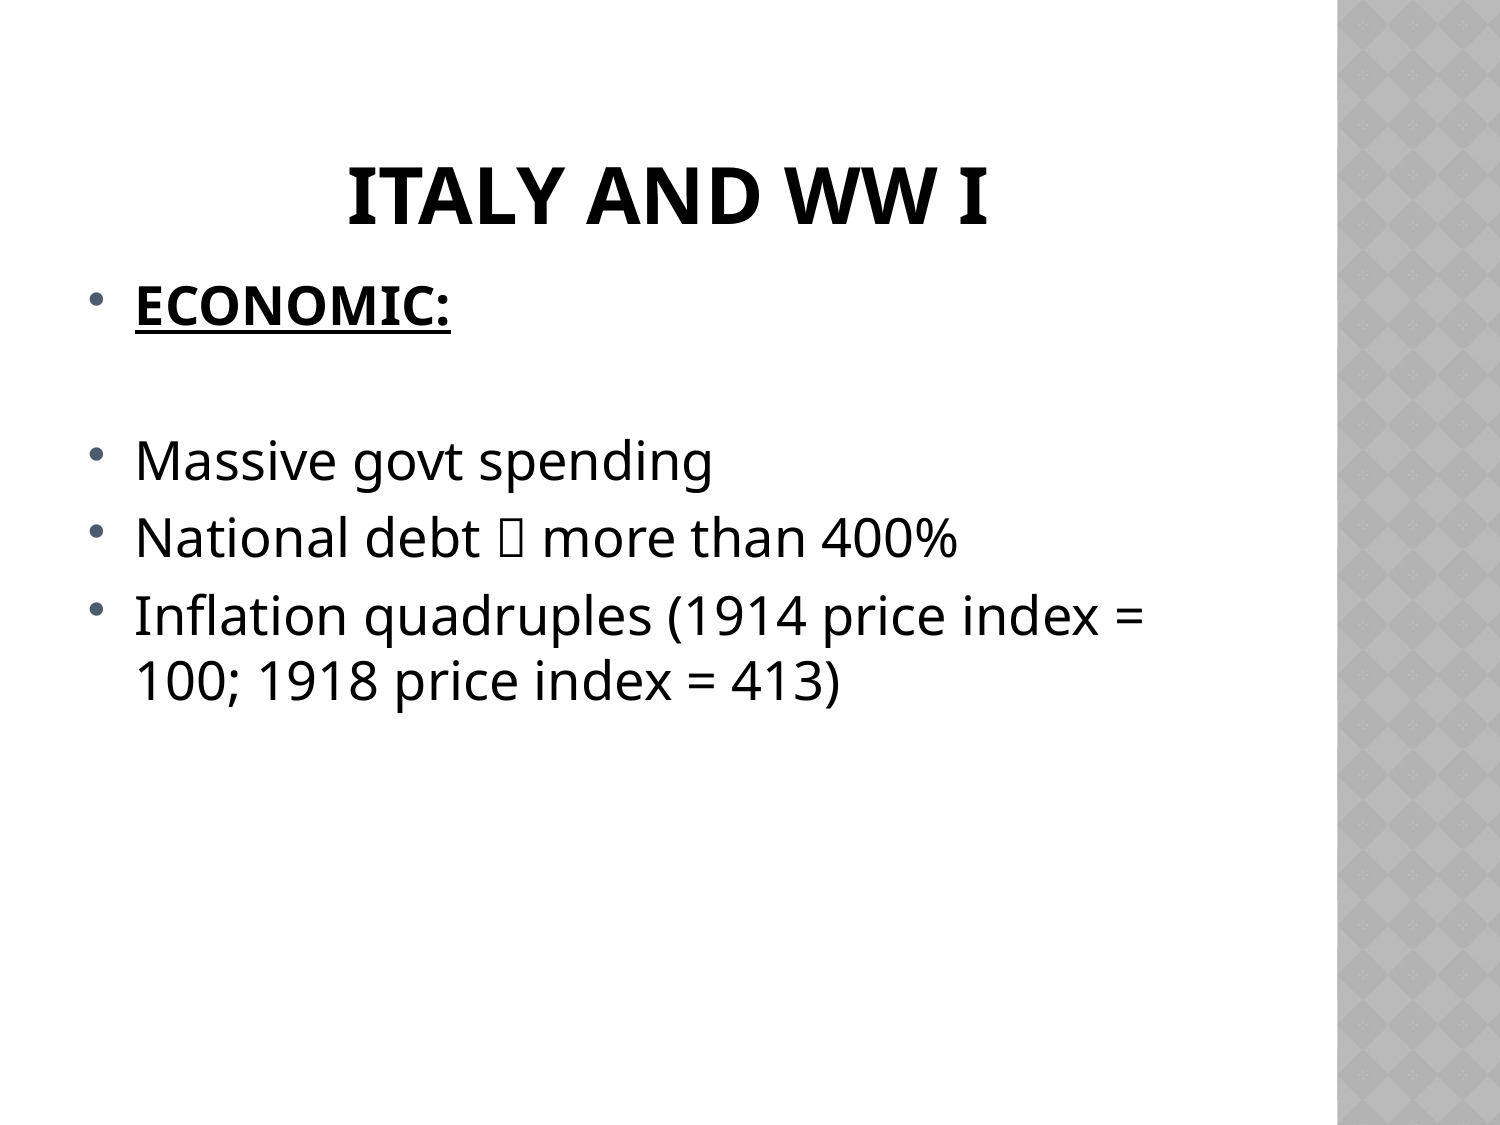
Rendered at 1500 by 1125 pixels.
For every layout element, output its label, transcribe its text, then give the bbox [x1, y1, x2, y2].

list ECONOMIC: Massive govt spending National debt  more than 400% Inflation quadruples (1914 price index = 100; 1918 price index = 413) [75, 264, 1263, 1059]
title Italy and ww i [75, 52, 1263, 240]
